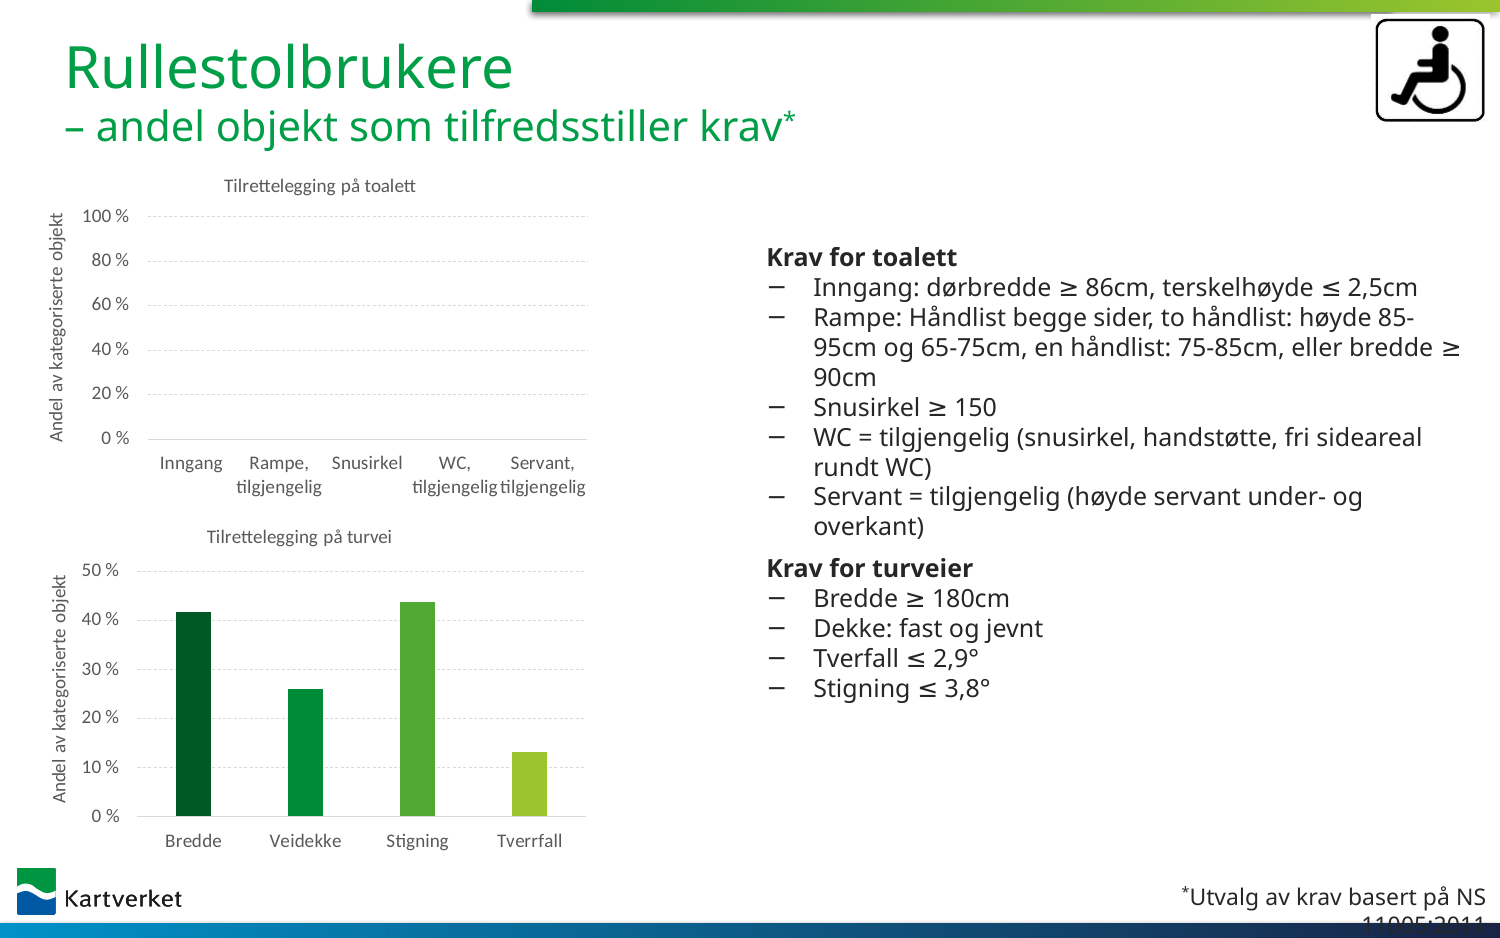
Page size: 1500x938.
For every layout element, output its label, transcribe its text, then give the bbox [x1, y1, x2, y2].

picture [1371, 13, 1491, 127]
text_box *Utvalg av krav basert på NS 11005:2011 [1068, 873, 1500, 938]
picture [41, 520, 597, 859]
text_box Krav for turveier Bredde ≥ 180cm Dekke: fast og jevnt Tverfall ≤ 2,9° Stigning ≤ 3,8° [751, 545, 1483, 710]
text_box Krav for toalett Inngang: dørbredde ≥ 86cm, terskelhøyde ≤ 2,5cm Rampe: Håndlist begge sider, to håndlist: høyde 85-95cm og 65-75cm, en håndlist: 75-85cm, eller bredde ≥ 90cm Snusirkel ≥ 150 WC = tilgjengelig (snusirkel, handstøtte, fri sideareal rundt WC) Servant = tilgjengelig (høyde servant under- og overkant) [751, 234, 1483, 545]
text_box Rullestolbrukere – andel objekt som tilfredsstiller krav* [49, 14, 1431, 158]
picture [41, 166, 598, 505]
